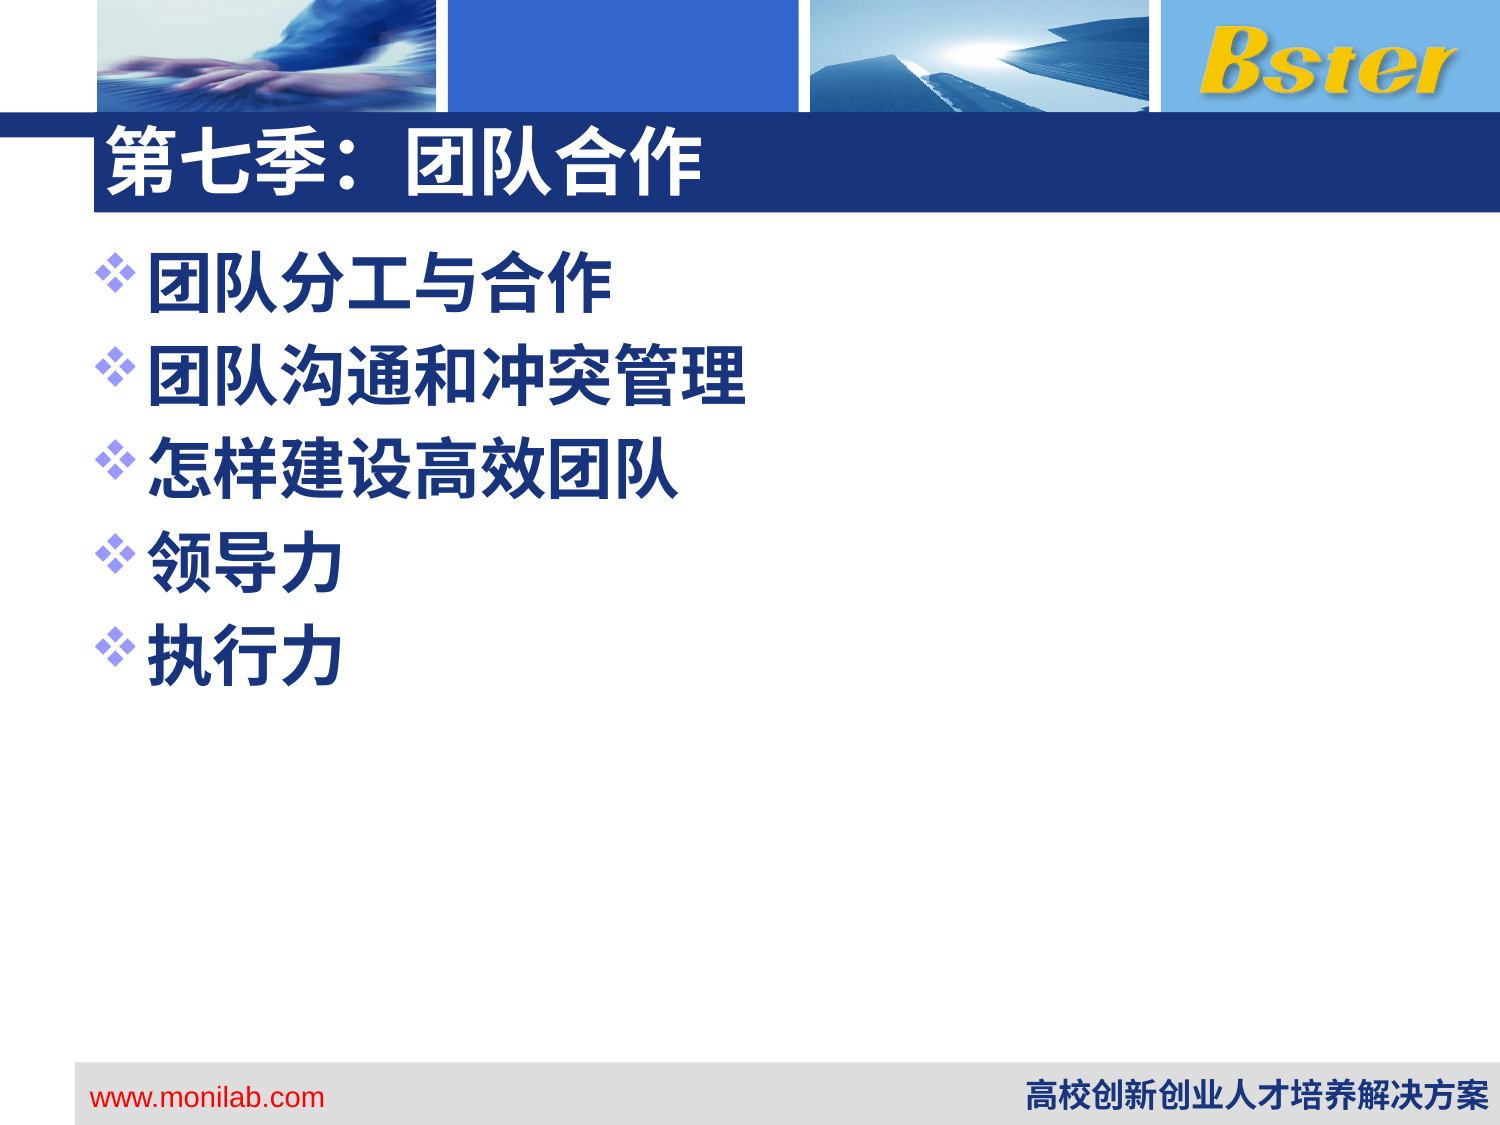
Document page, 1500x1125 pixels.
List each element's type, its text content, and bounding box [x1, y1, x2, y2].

picture [810, 0, 1150, 112]
picture [1199, 26, 1458, 94]
picture [97, 0, 437, 112]
list 团队分工与合作 团队沟通和冲突管理 怎样建设高效团队 领导力 执行力 [74, 232, 1454, 1034]
title 第七季：团队合作 [88, 113, 1369, 206]
